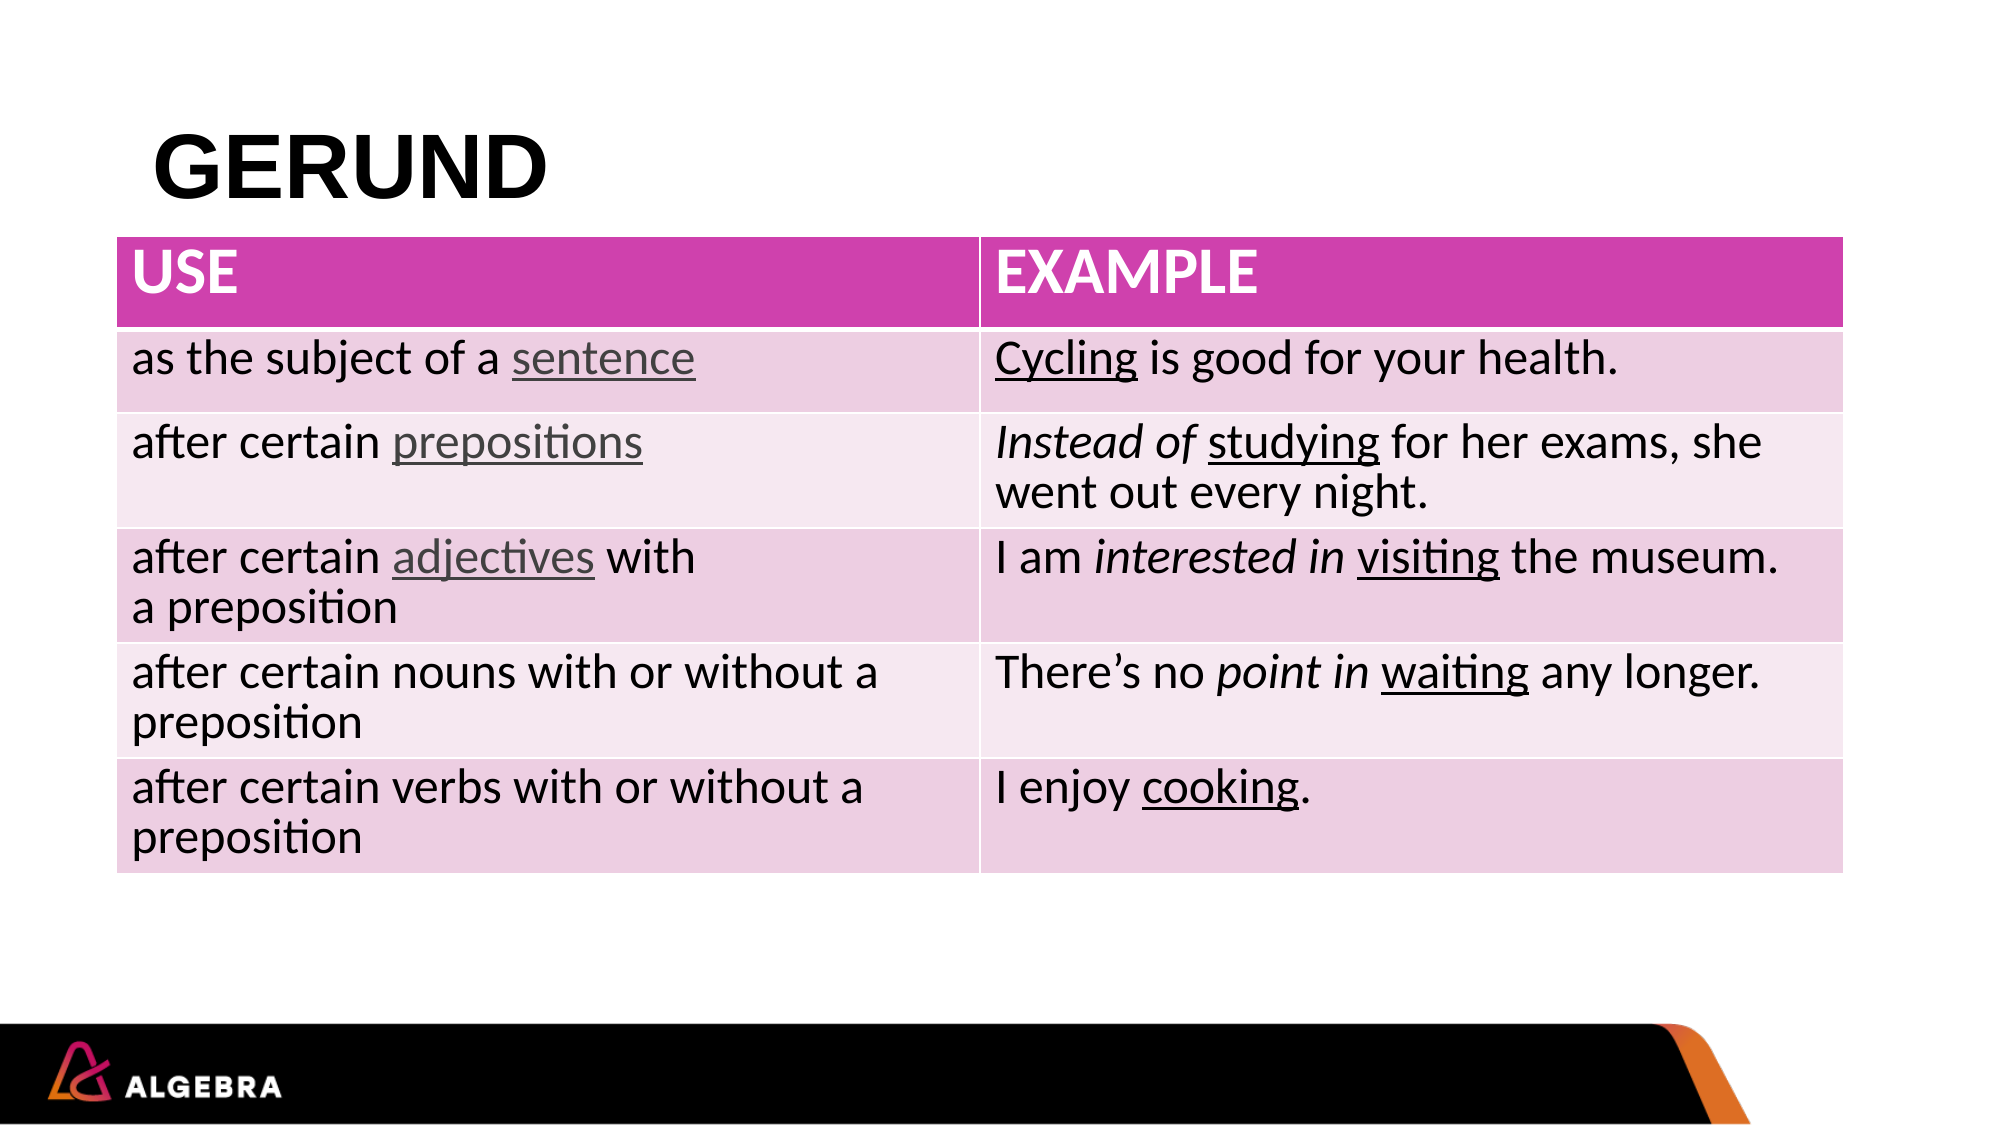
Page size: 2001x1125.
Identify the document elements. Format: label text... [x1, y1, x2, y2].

title GERUND [137, 59, 1863, 278]
table_header USE [117, 237, 979, 327]
table_cell after certain prepositions [117, 414, 979, 527]
table_cell after certain nouns with or without a preposition [117, 644, 979, 757]
table_cell Cycling is good for your health. [981, 332, 1843, 412]
table_cell There’s no point in waiting any longer. [981, 644, 1843, 757]
table_cell I am interested in visiting the museum. [981, 529, 1843, 642]
table_cell Instead of studying for her exams, she went out every night. [981, 414, 1843, 527]
picture [0, 1023, 1958, 1125]
table_cell as the subject of a sentence [117, 332, 979, 412]
table_cell after certain adjectives with a preposition [117, 529, 979, 642]
table_cell I enjoy cooking. [981, 759, 1843, 873]
table_header EXAMPLE [981, 237, 1843, 327]
table_cell after certain verbs with or without a preposition [117, 759, 979, 873]
